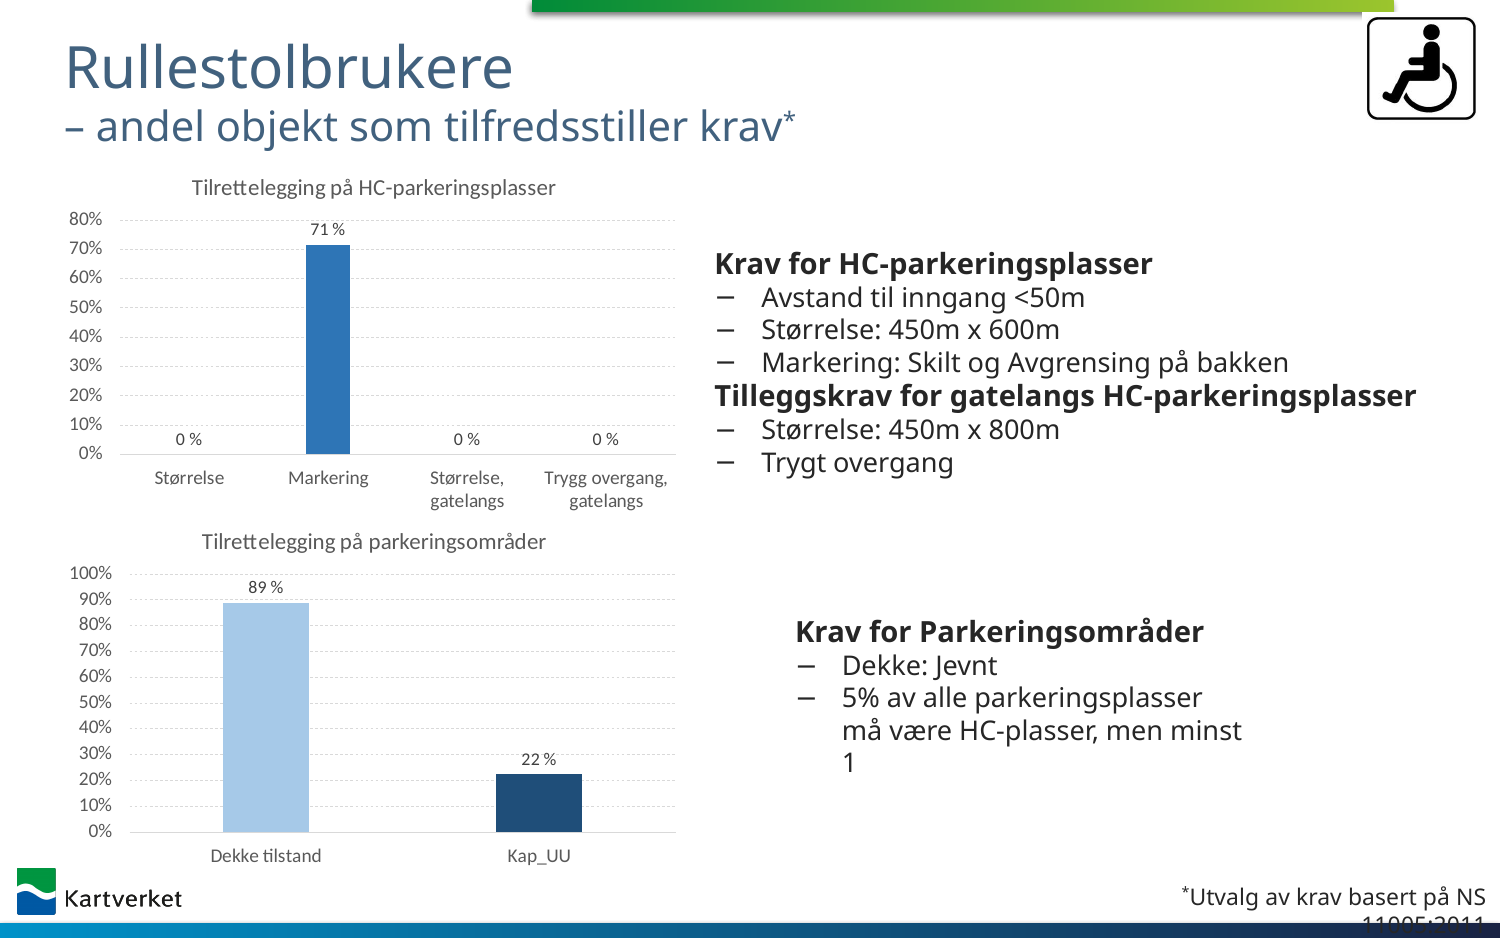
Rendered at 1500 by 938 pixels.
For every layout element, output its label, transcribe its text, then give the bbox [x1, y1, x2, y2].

text_box Rullestolbrukere – andel objekt som tilfredsstiller krav* [49, 25, 1431, 158]
text_box Krav for Parkeringsområder Dekke: Jevnt 5% av alle parkeringsplasser må være HC-plasser, men minst 1 [780, 605, 1261, 786]
text_box *Utvalg av krav basert på NS 11005:2011 [1068, 873, 1500, 938]
picture [62, 520, 687, 874]
picture [62, 166, 687, 519]
text_box Krav for HC-parkeringsplasser Avstand til inngang <50m Størrelse: 450m x 600m Markering: Skilt og Avgrensing på bakken Tilleggskrav for gatelangs HC-parkeringsplasser Størrelse: 450m x 800m Trygt overgang [699, 237, 1433, 485]
picture [1362, 12, 1481, 126]
